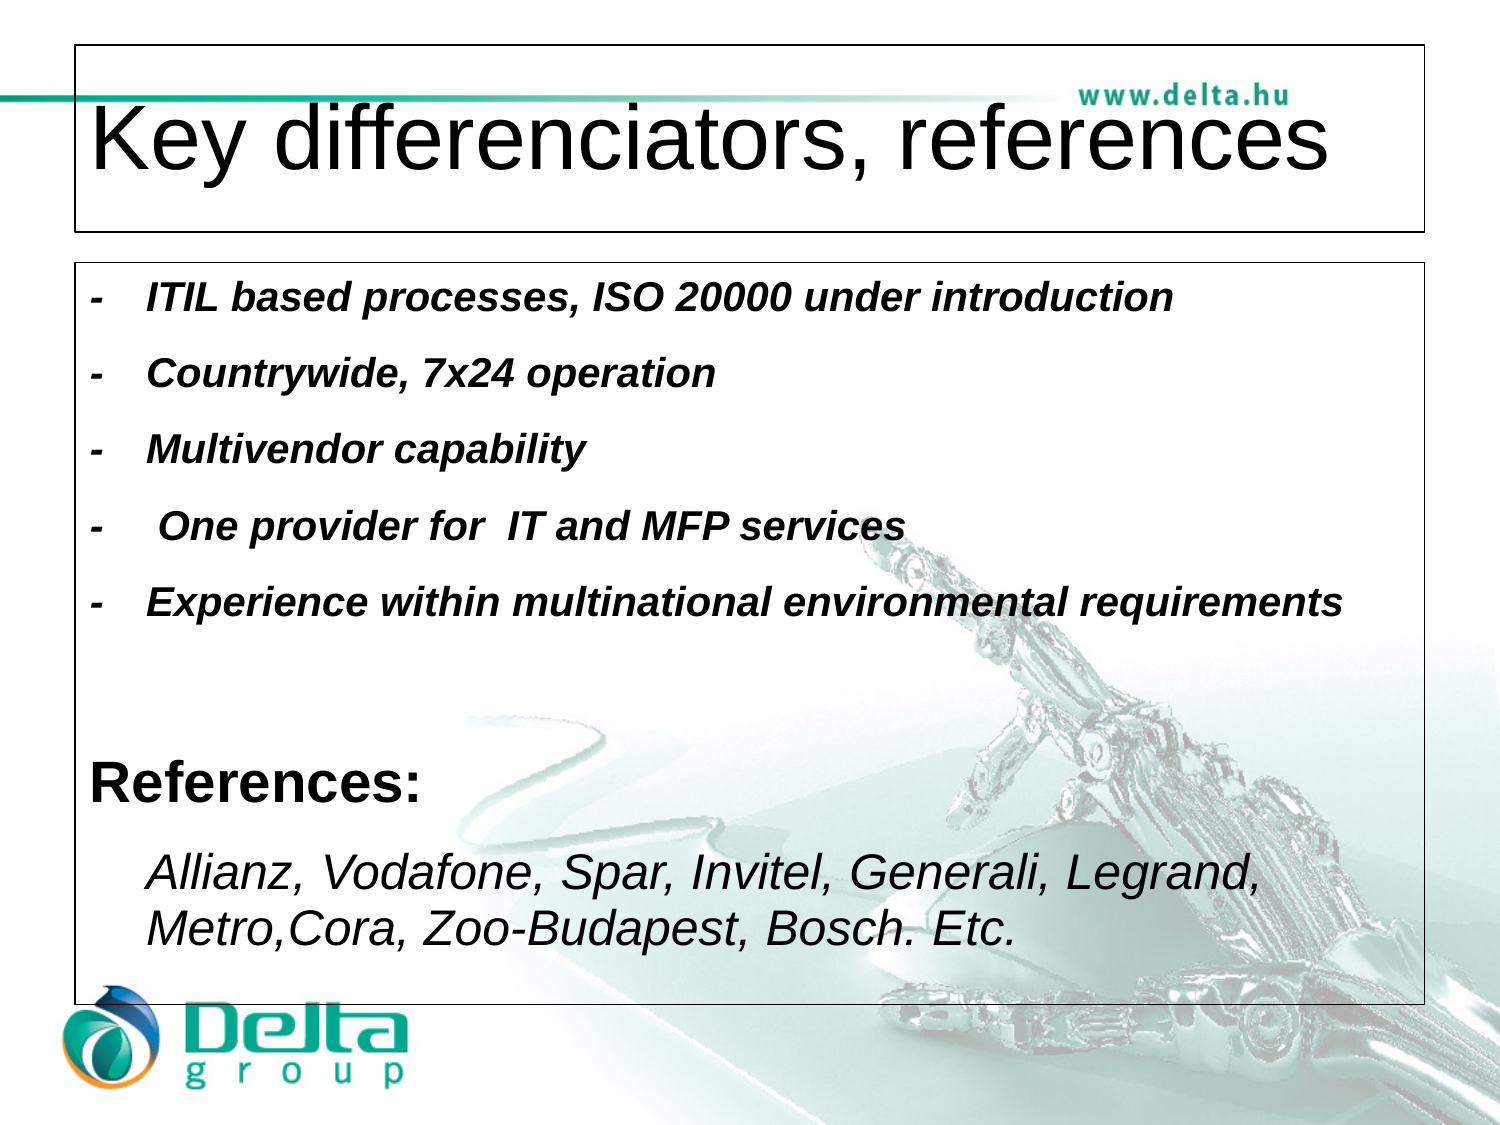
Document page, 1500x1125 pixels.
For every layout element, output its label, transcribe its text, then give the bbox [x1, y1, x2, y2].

title Key differenciators, references [74, 44, 1425, 233]
list - ITIL based processes, ISO 20000 under introduction - Countrywide, 7x24 operation - Multivendor capability - One provider for IT and MFP services - Experience within multinational environmental requirements References: Allianz, Vodafone, Spar, Invitel, Generali, Legrand, Metro,Cora, Zoo-Budapest, Bosch. Etc. [74, 262, 1425, 1005]
picture [0, 0, 1500, 1125]
